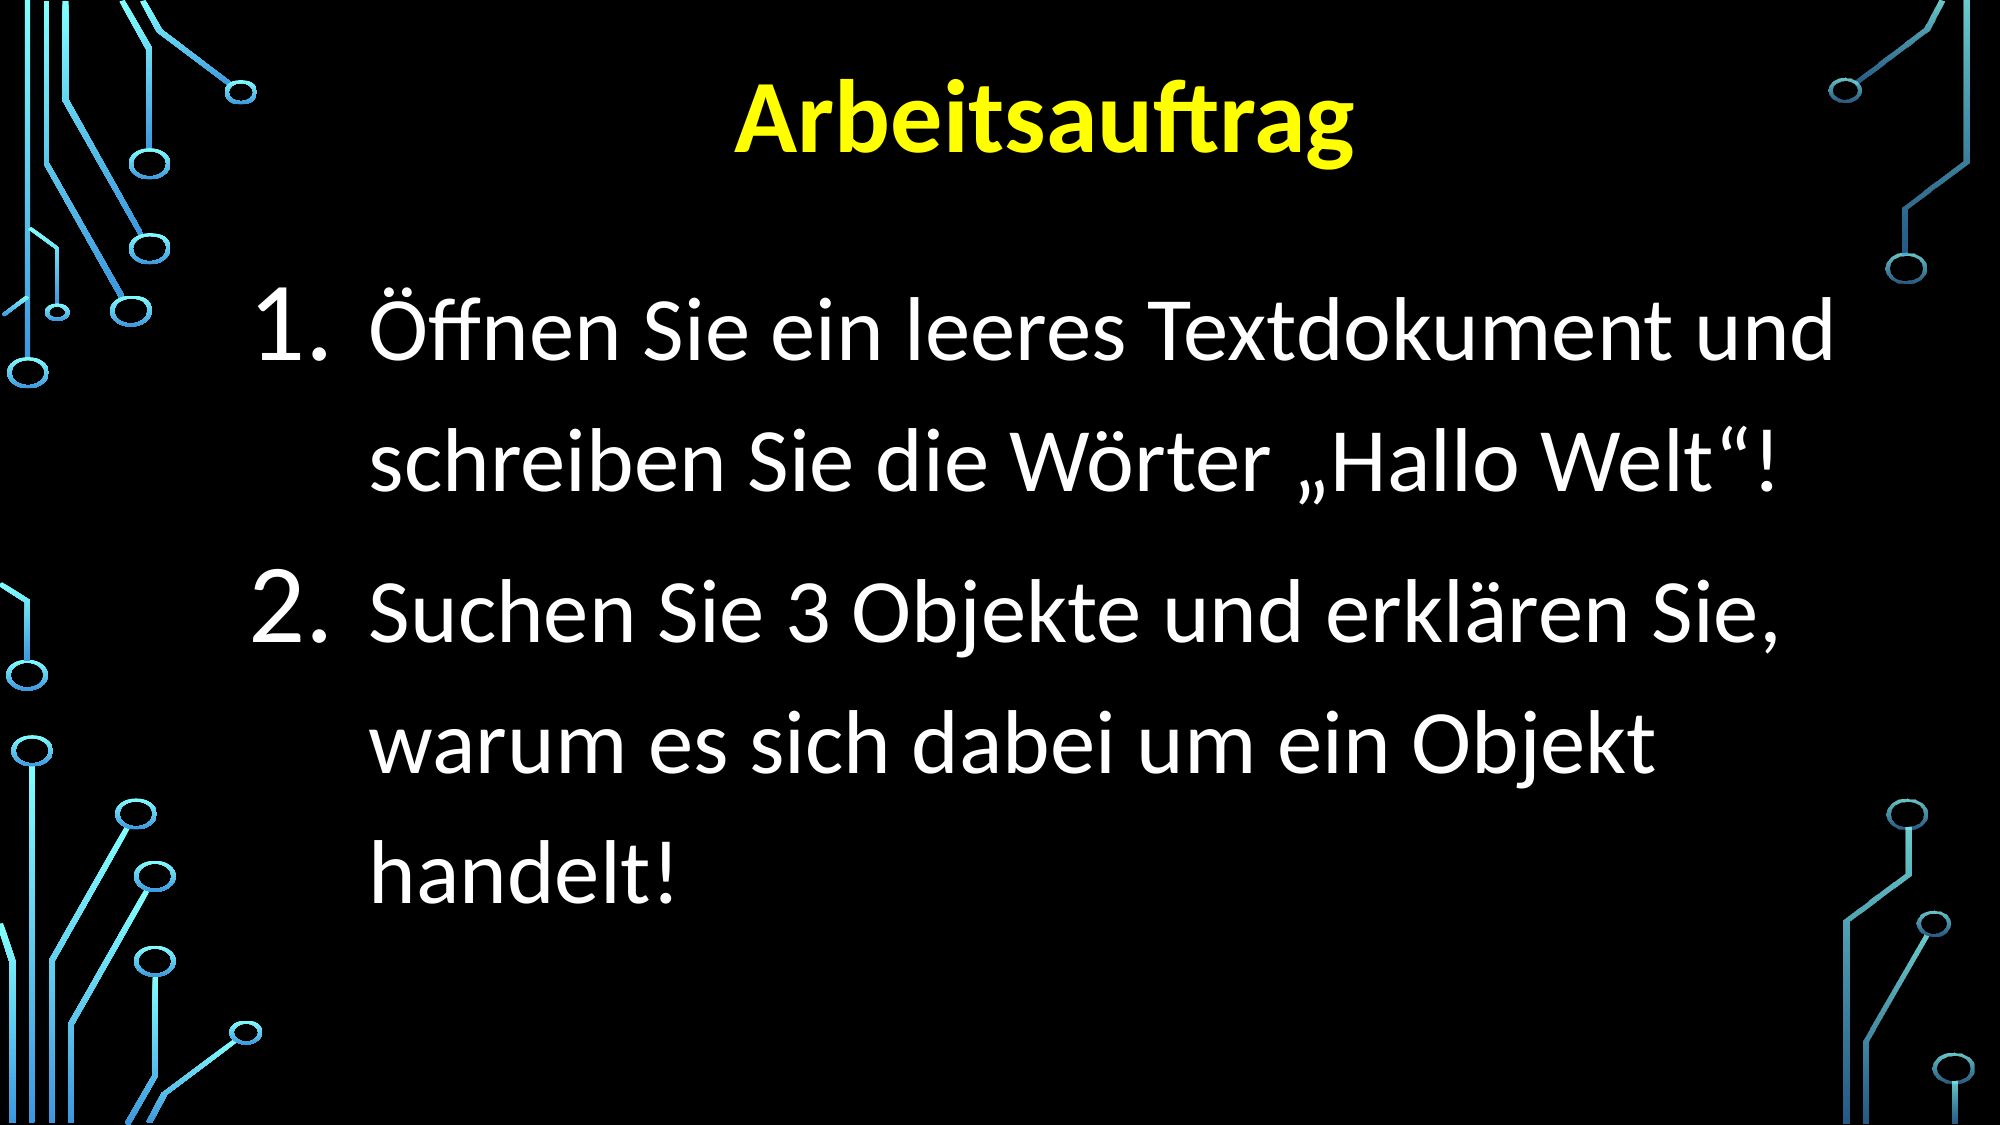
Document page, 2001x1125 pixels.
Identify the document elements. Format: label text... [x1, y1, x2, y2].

list Öffnen Sie ein leeres Textdokument und schreiben Sie die Wörter „Hallo Welt“! Suchen Sie 3 Objekte und erklären Sie, warum es sich dabei um ein Objekt handelt! [233, 240, 1859, 1059]
title Arbeitsauftrag [233, 0, 1859, 240]
